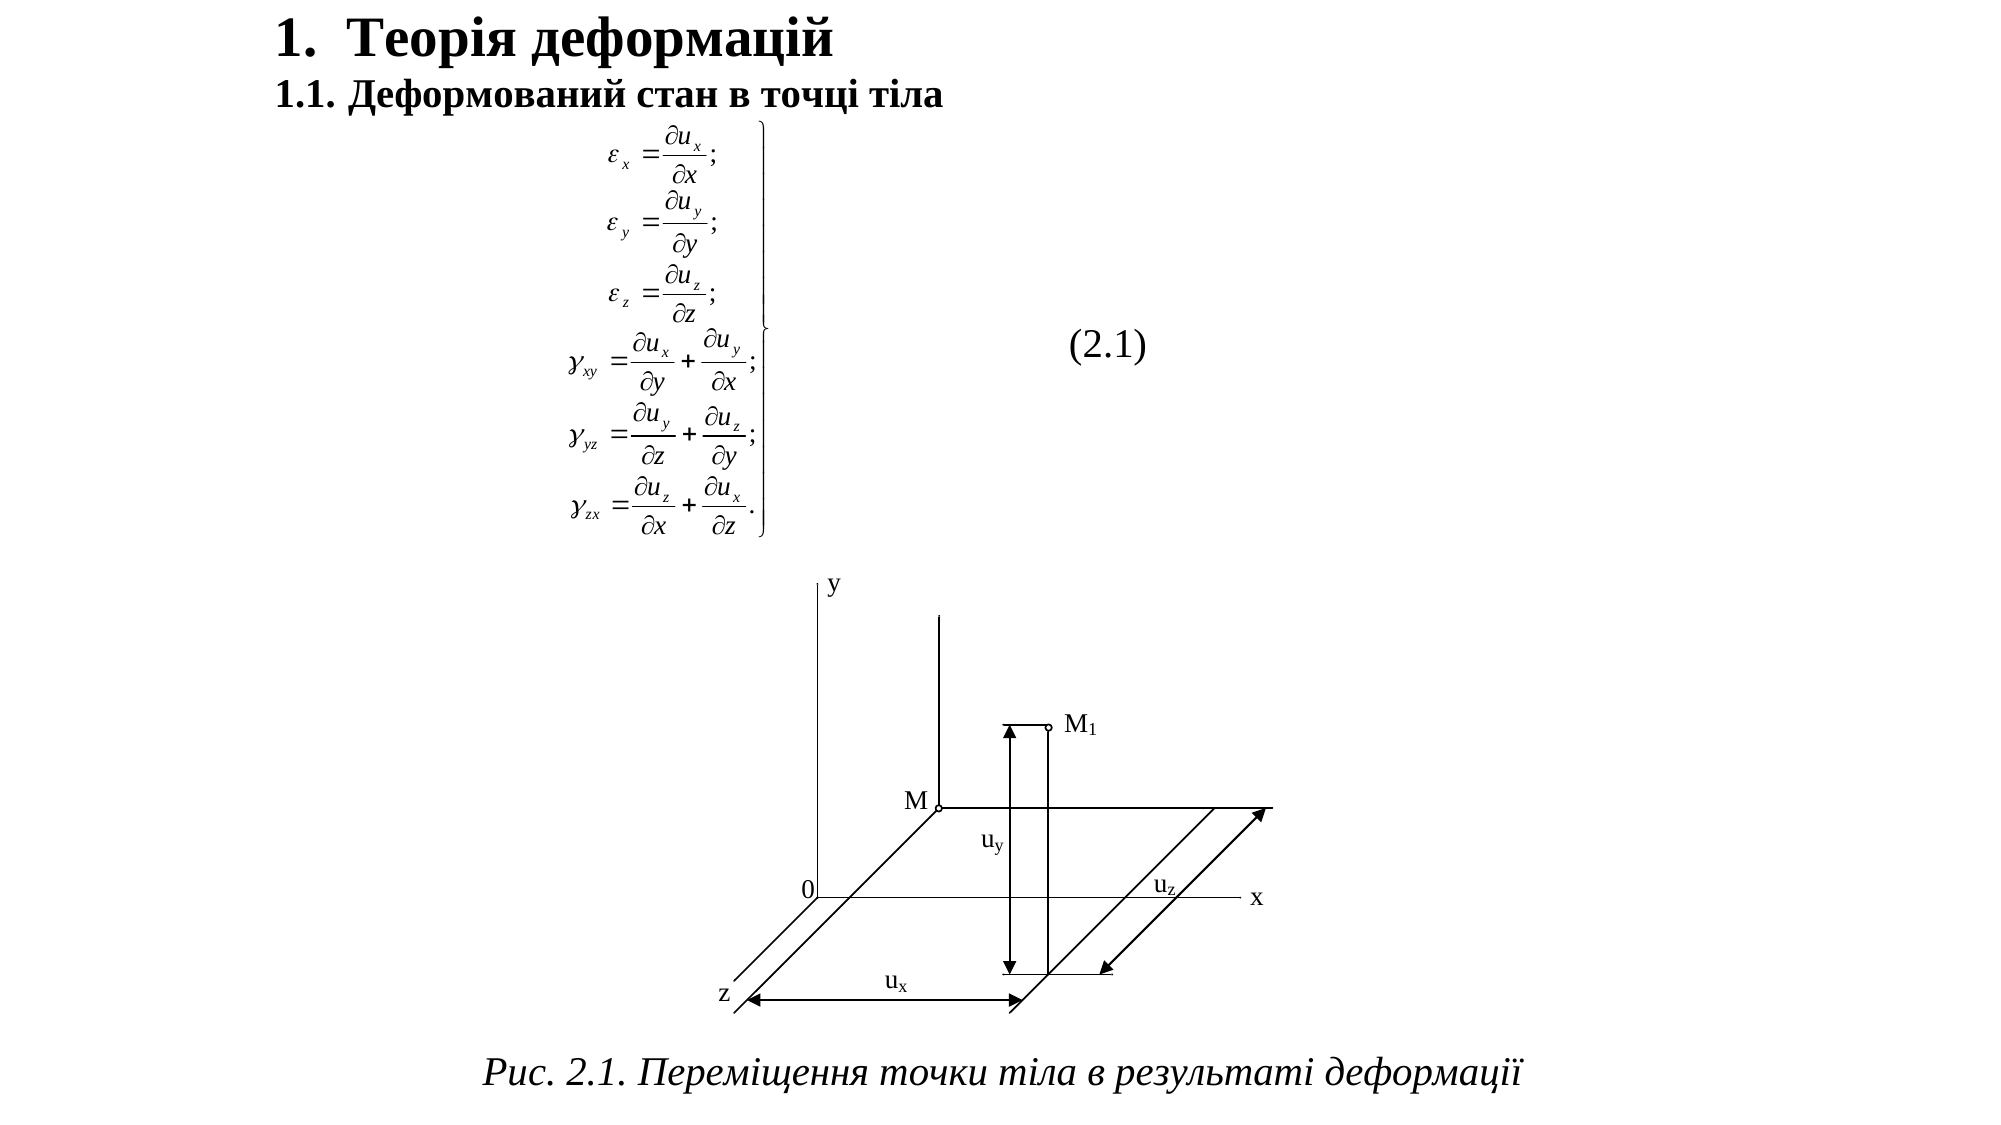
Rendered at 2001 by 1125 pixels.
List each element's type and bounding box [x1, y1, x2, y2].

text_box [202, 3, 1804, 1111]
